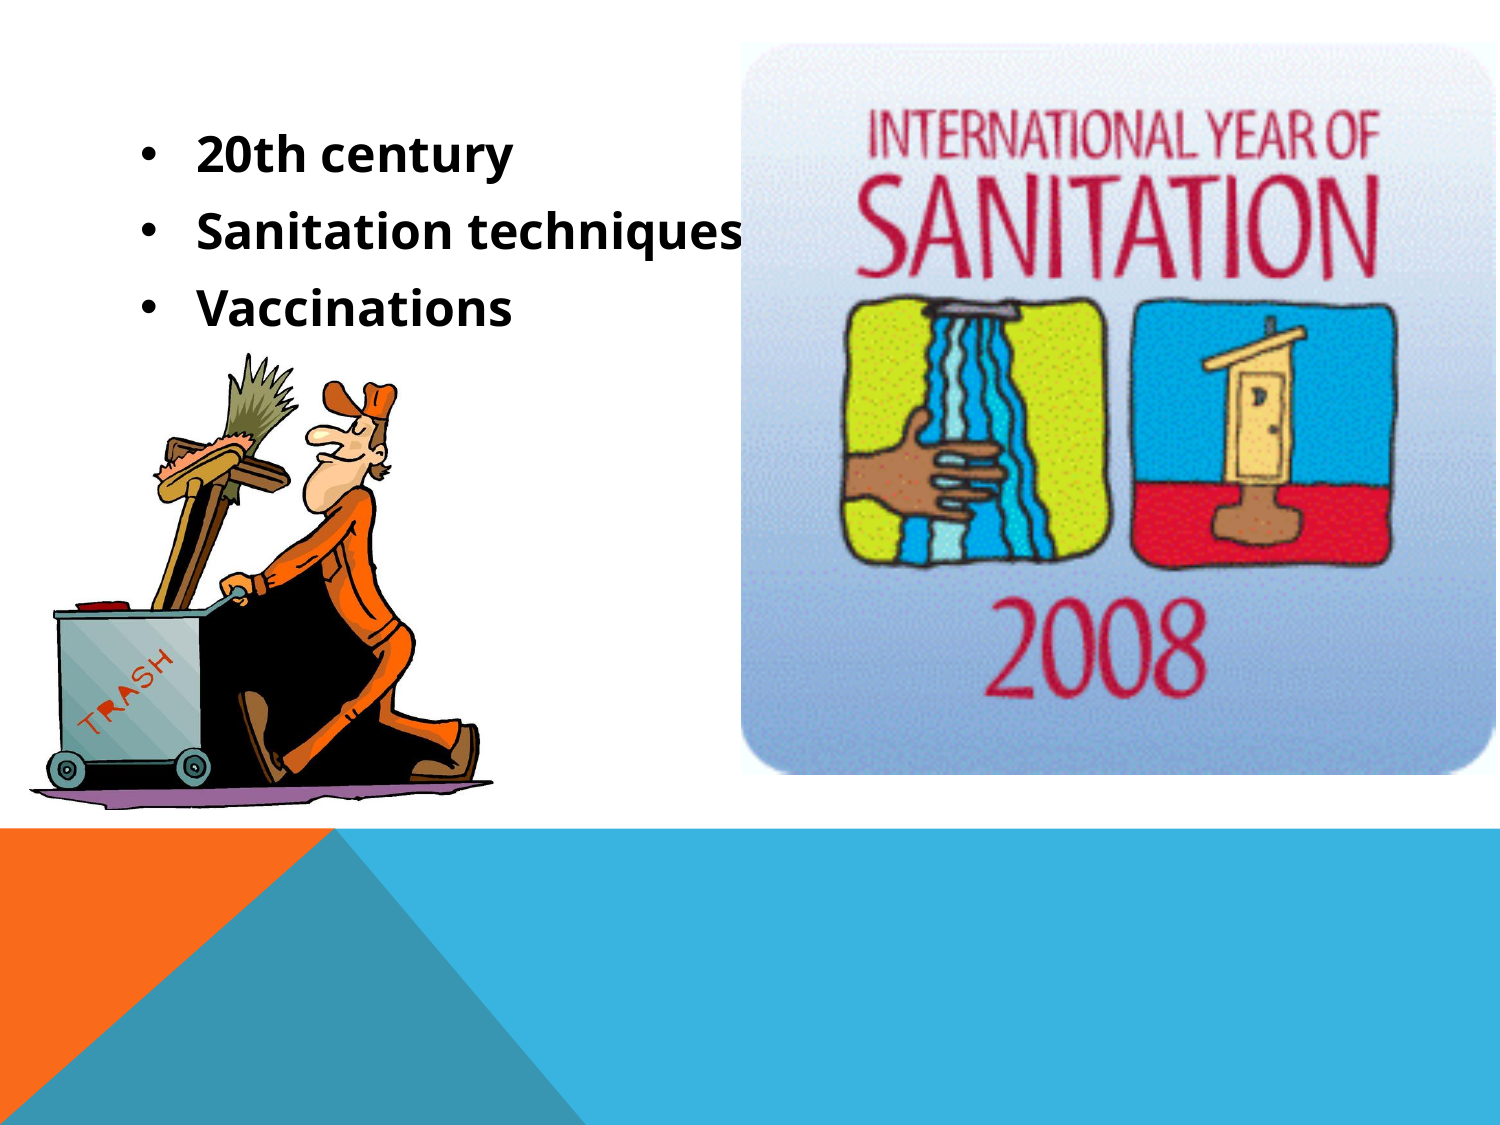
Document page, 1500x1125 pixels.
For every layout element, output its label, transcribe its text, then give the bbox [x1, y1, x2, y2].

list 20th century Sanitation techniques Vaccinations [124, 115, 736, 703]
picture [741, 42, 1497, 776]
picture [29, 349, 495, 810]
